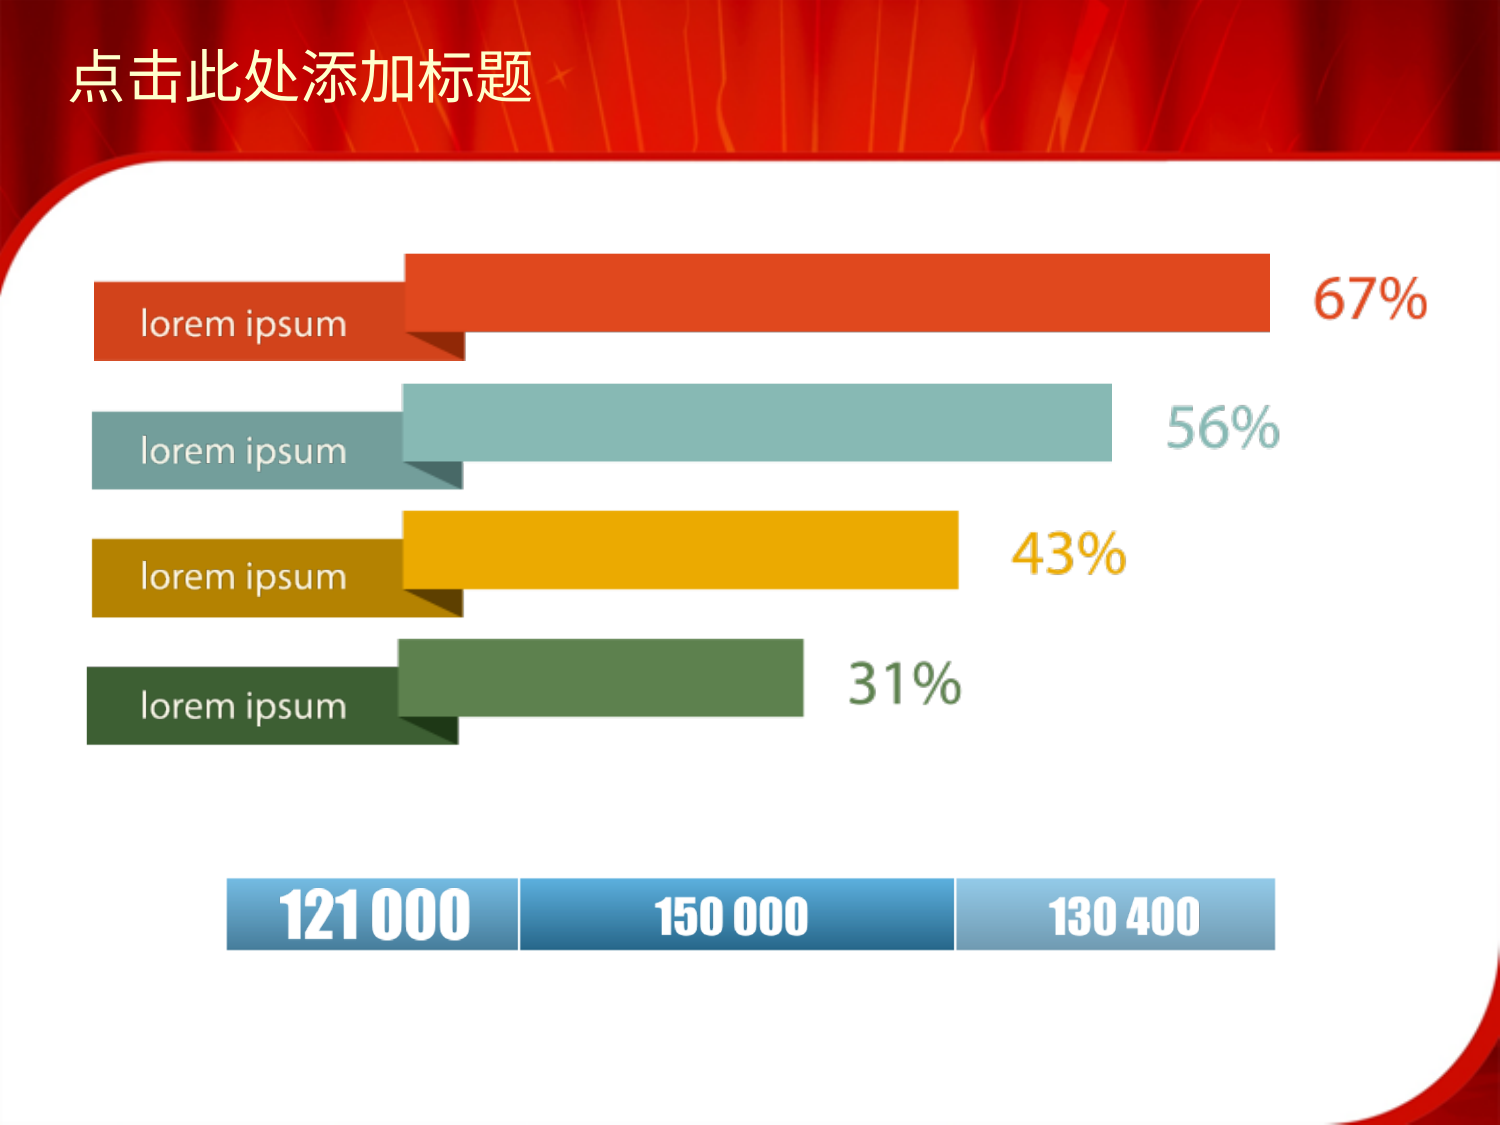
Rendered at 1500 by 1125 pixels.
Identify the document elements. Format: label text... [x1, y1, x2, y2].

text_box 点击此处添加标题 [53, 33, 845, 118]
picture [0, 0, 1500, 1125]
